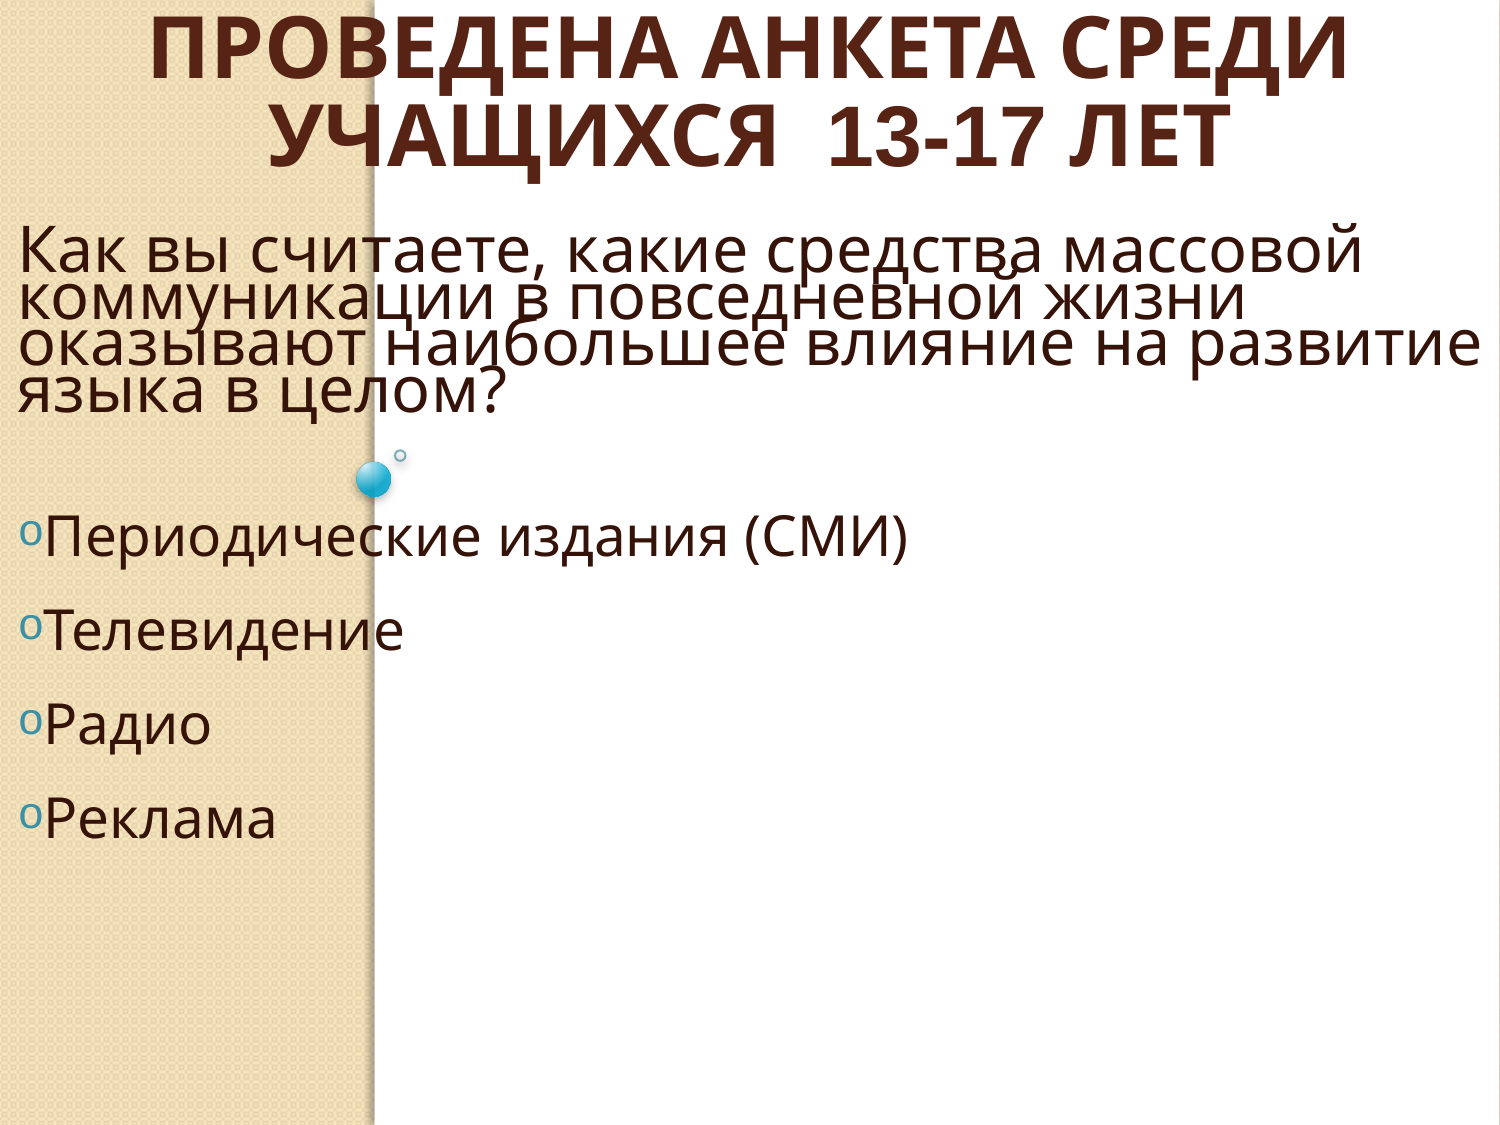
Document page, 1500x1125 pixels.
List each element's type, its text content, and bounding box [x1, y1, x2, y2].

title проведена Анкета среди учащихся 13-17 лет [0, 0, 1500, 231]
list Как вы считаете, какие средства массовой коммуникации в повседневной жизни оказывают наибольшее влияние на развитие языка в целом? Периодические издания (СМИ) Телевидение Радио Реклама [0, 231, 1500, 858]
